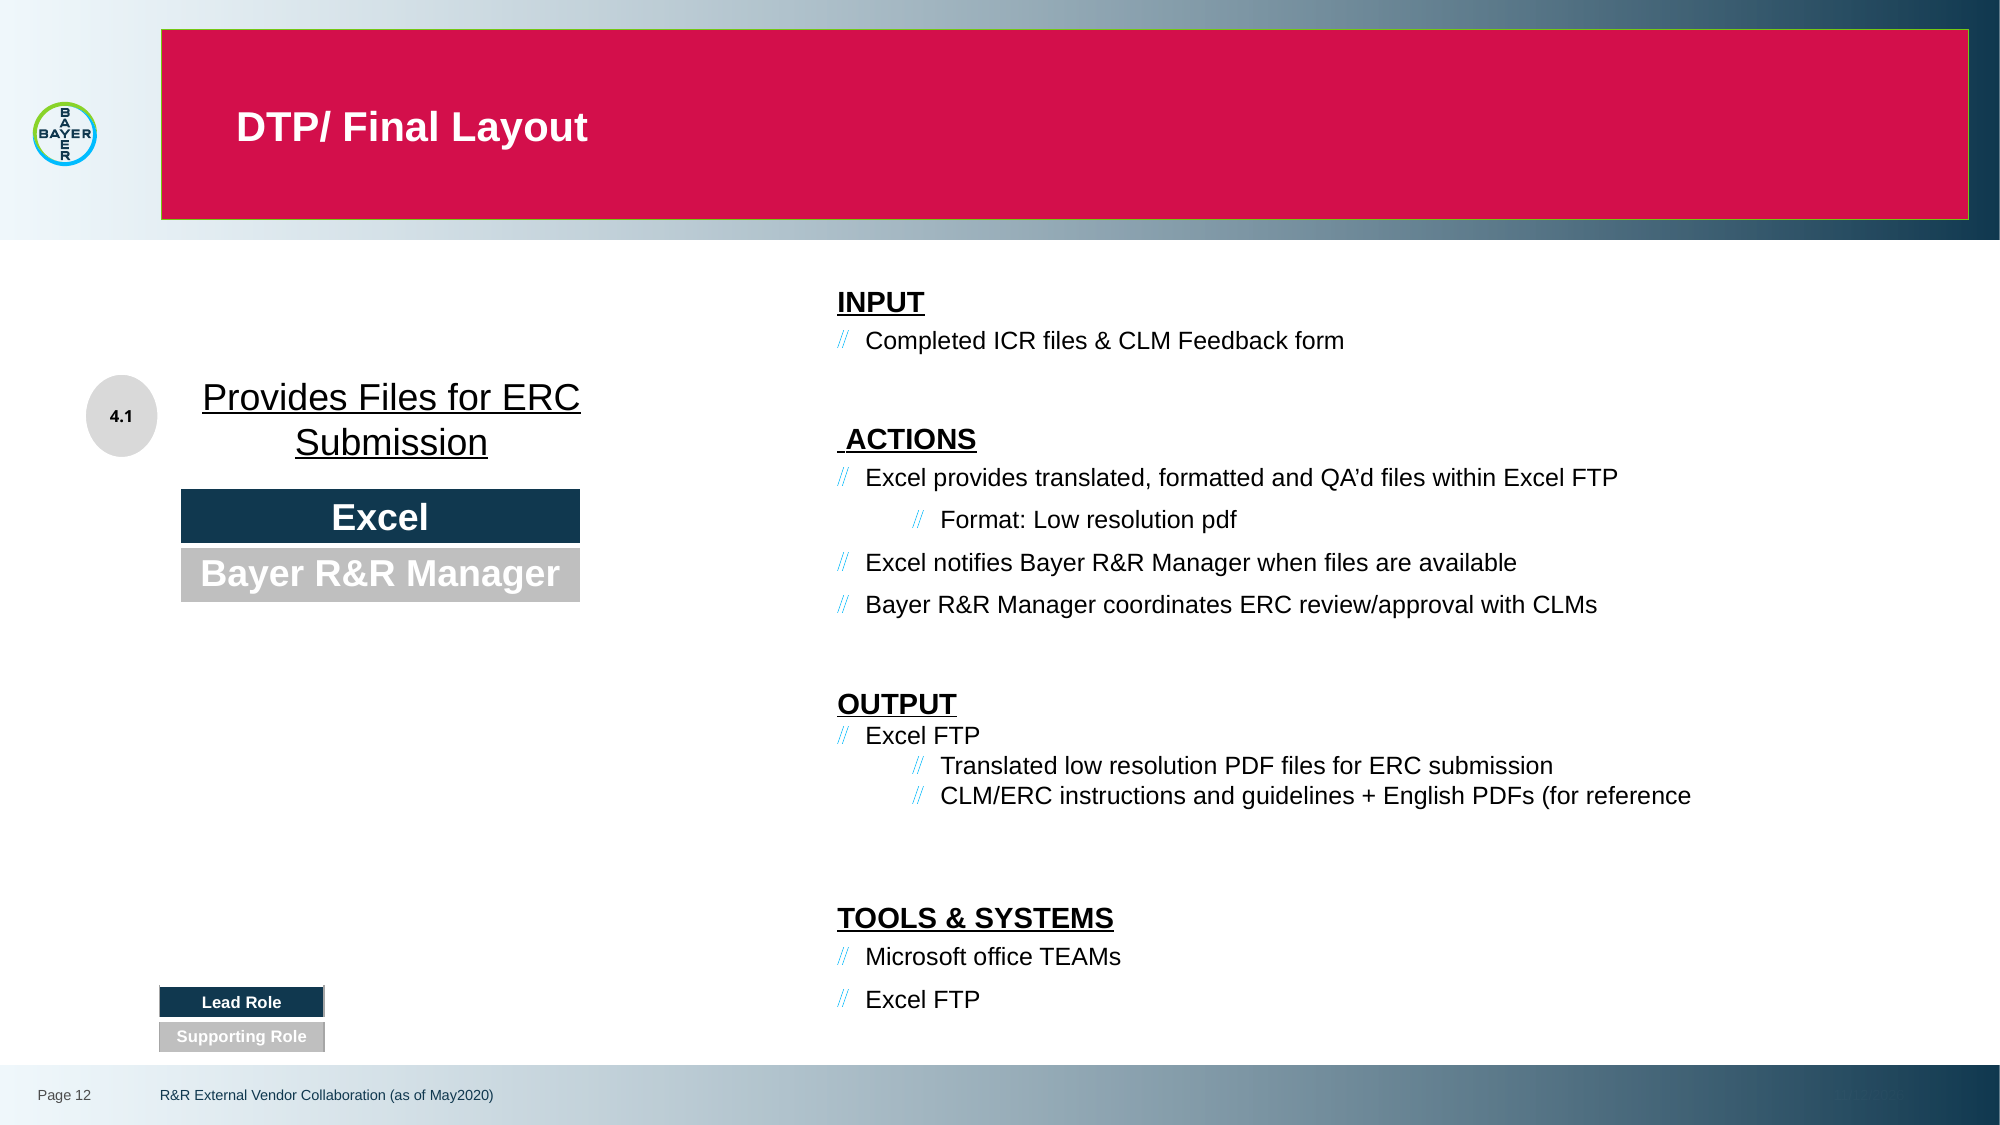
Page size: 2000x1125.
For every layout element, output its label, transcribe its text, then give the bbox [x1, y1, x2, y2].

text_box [83, 372, 160, 460]
text_box Provides Files for ERC Submission [160, 372, 624, 447]
picture [837, 947, 849, 965]
text_box INPUT Completed ICR files & CLM Feedback form ACTIONS Excel provides translated, formatted and QA’d files within Excel FTP Format: Low resolution pdf Excel notifies Bayer R&R Manager when files are available Bayer R&R Manager coordinates ERC review/approval with CLMs OUTPUT Excel FTP Translated low resolution PDF files for ERC submission CLM/ERC instructions and guidelines + English PDFs (for reference TOOLS & SYSTEMS Microsoft office TEAMs Excel FTP [837, 283, 2000, 1125]
table_header Lead Role [160, 987, 323, 1017]
table_cell Supporting Role [160, 1022, 323, 1052]
picture [837, 552, 849, 571]
picture [837, 726, 849, 744]
table_header Excel [181, 489, 580, 543]
picture [912, 756, 924, 774]
picture [912, 786, 924, 804]
picture [912, 510, 924, 528]
picture [837, 595, 849, 613]
picture [837, 989, 849, 1007]
footer R&R External Vendor Collaboration (as of May2020) [159, 1085, 837, 1104]
title DTP/ Final Layout [161, 29, 1969, 220]
picture [837, 330, 849, 348]
picture [64, 105, 81, 111]
slide_number Page 12 [32, 1085, 97, 1104]
table_cell Bayer R&R Manager [181, 548, 580, 602]
picture [837, 467, 849, 486]
